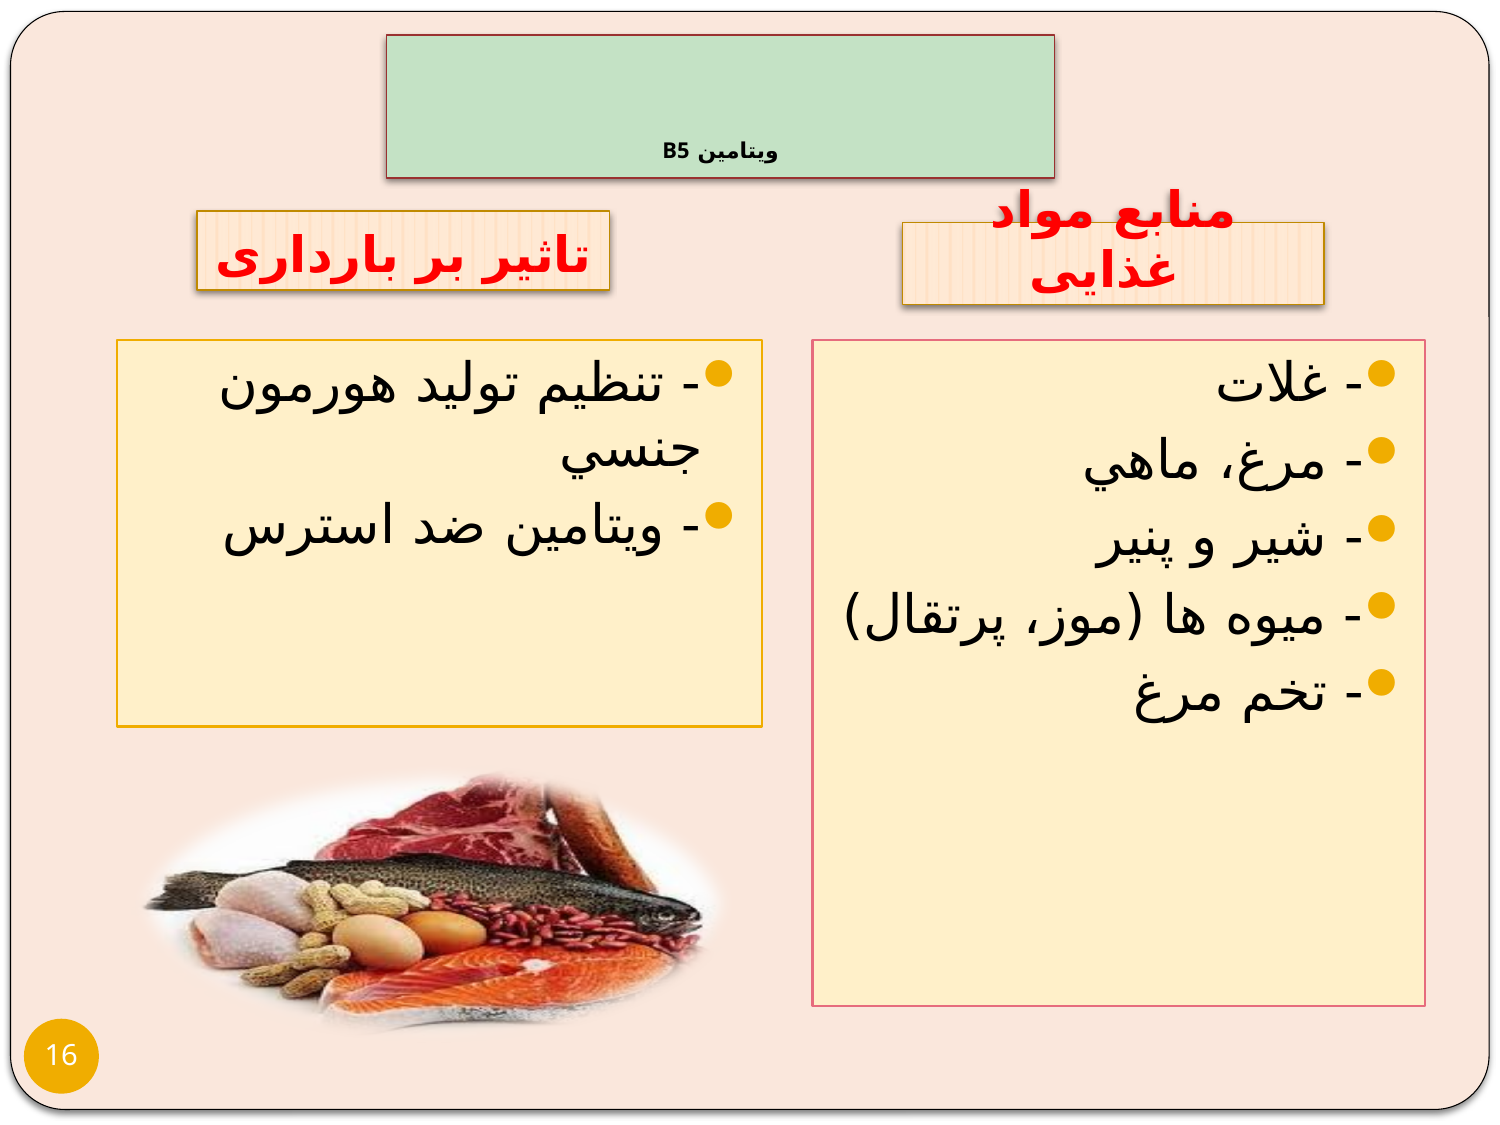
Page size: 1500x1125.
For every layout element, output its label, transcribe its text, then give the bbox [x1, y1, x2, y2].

picture [128, 762, 739, 1044]
list تاثیر بر بارداری [196, 210, 610, 291]
list - غلات - مرغ، ماهي - شير و پنير - ميوه ها (موز، پرتقال) - تخم مرغ [811, 339, 1426, 1007]
slide_number 16 [23, 1018, 99, 1094]
list - تنظيم توليد هورمون جنسي - ويتامين ضد استرس [116, 339, 763, 728]
list منابع مواد غذایی [902, 222, 1325, 305]
title ويتامين B5 [386, 34, 1055, 179]
